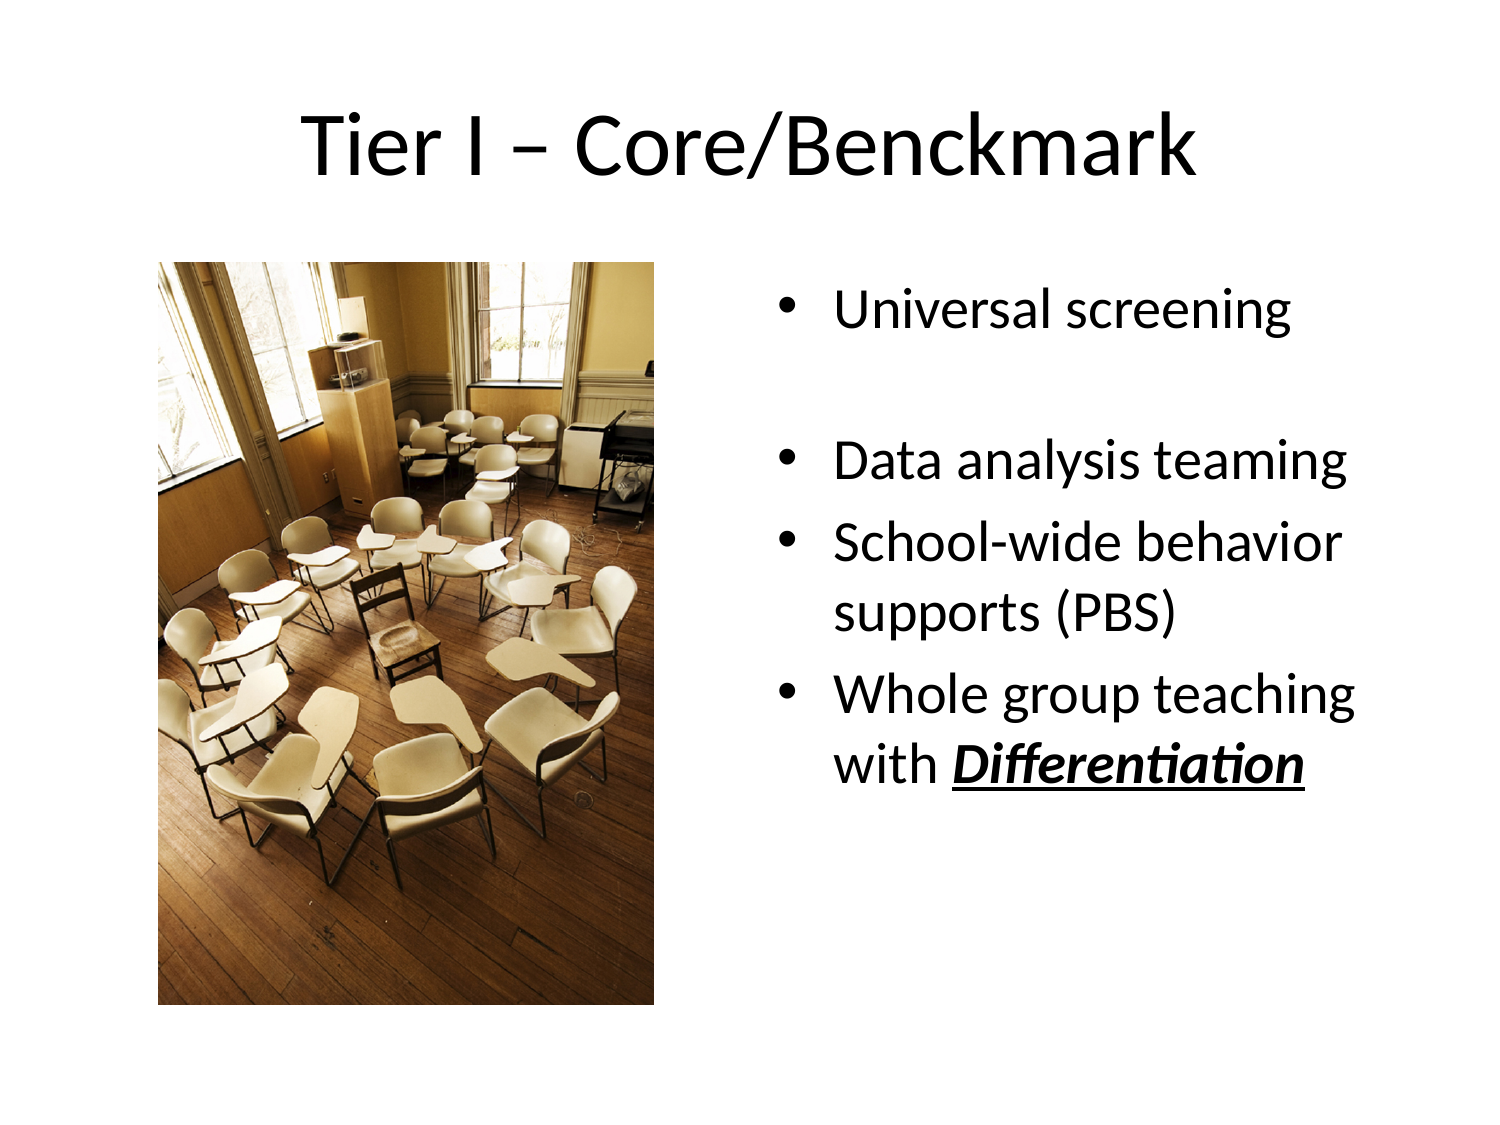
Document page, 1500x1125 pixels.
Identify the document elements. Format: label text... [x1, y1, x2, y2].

list Universal screening Data analysis teaming School-wide behavior supports (PBS) Whole group teaching with Differentiation [762, 262, 1425, 1005]
title Tier I – Core/Benckmark [75, 45, 1425, 233]
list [158, 262, 655, 1006]
